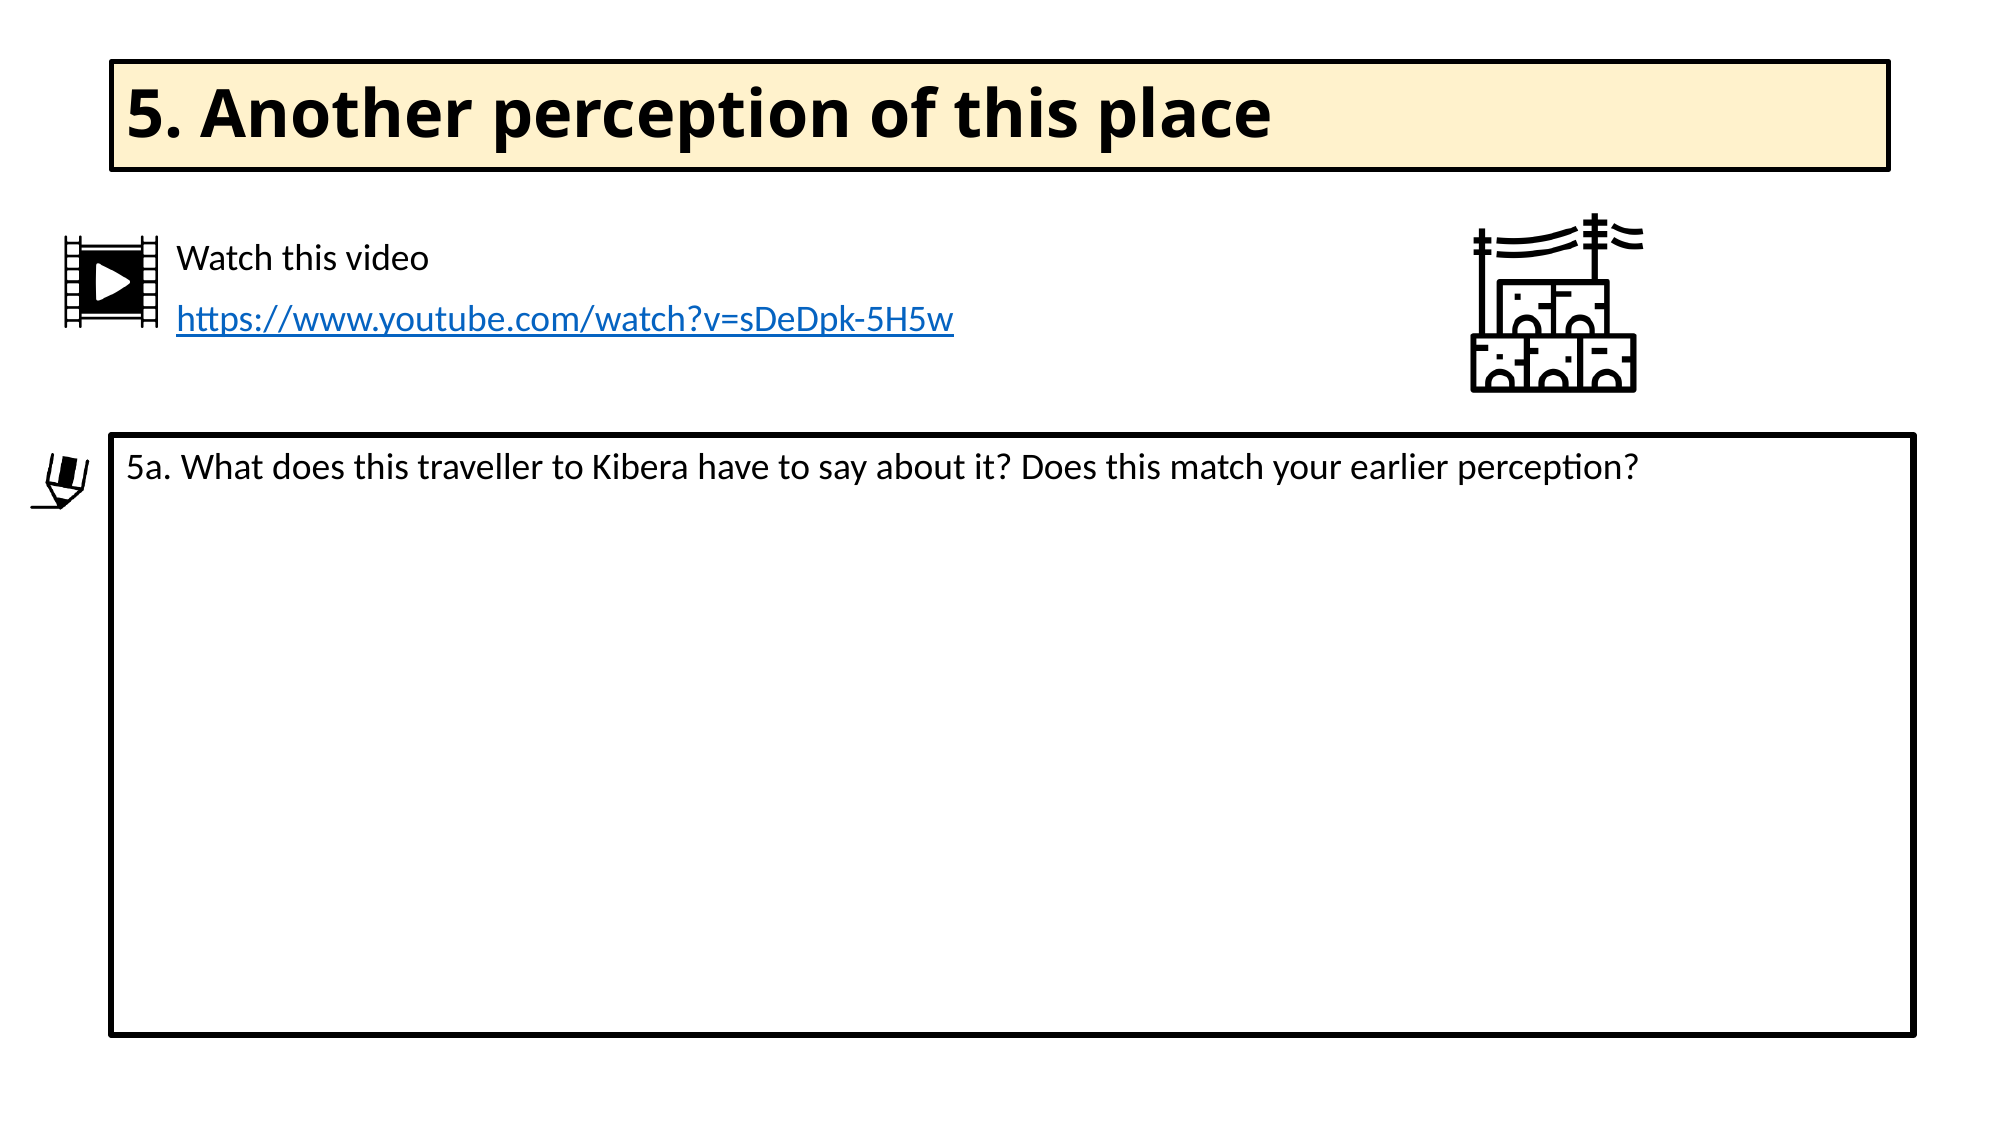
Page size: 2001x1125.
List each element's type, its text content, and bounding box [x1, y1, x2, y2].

picture [59, 230, 163, 333]
text_box 5a. What does this traveller to Kibera have to say about it? Does this match your earlier perception? [111, 435, 1914, 1035]
picture [1458, 207, 1648, 398]
picture [22, 443, 97, 518]
list Watch this video https://www.youtube.com/watch?v=sDeDpk-5H5w [161, 230, 1887, 435]
title 5. Another perception of this place [111, 61, 1889, 170]
